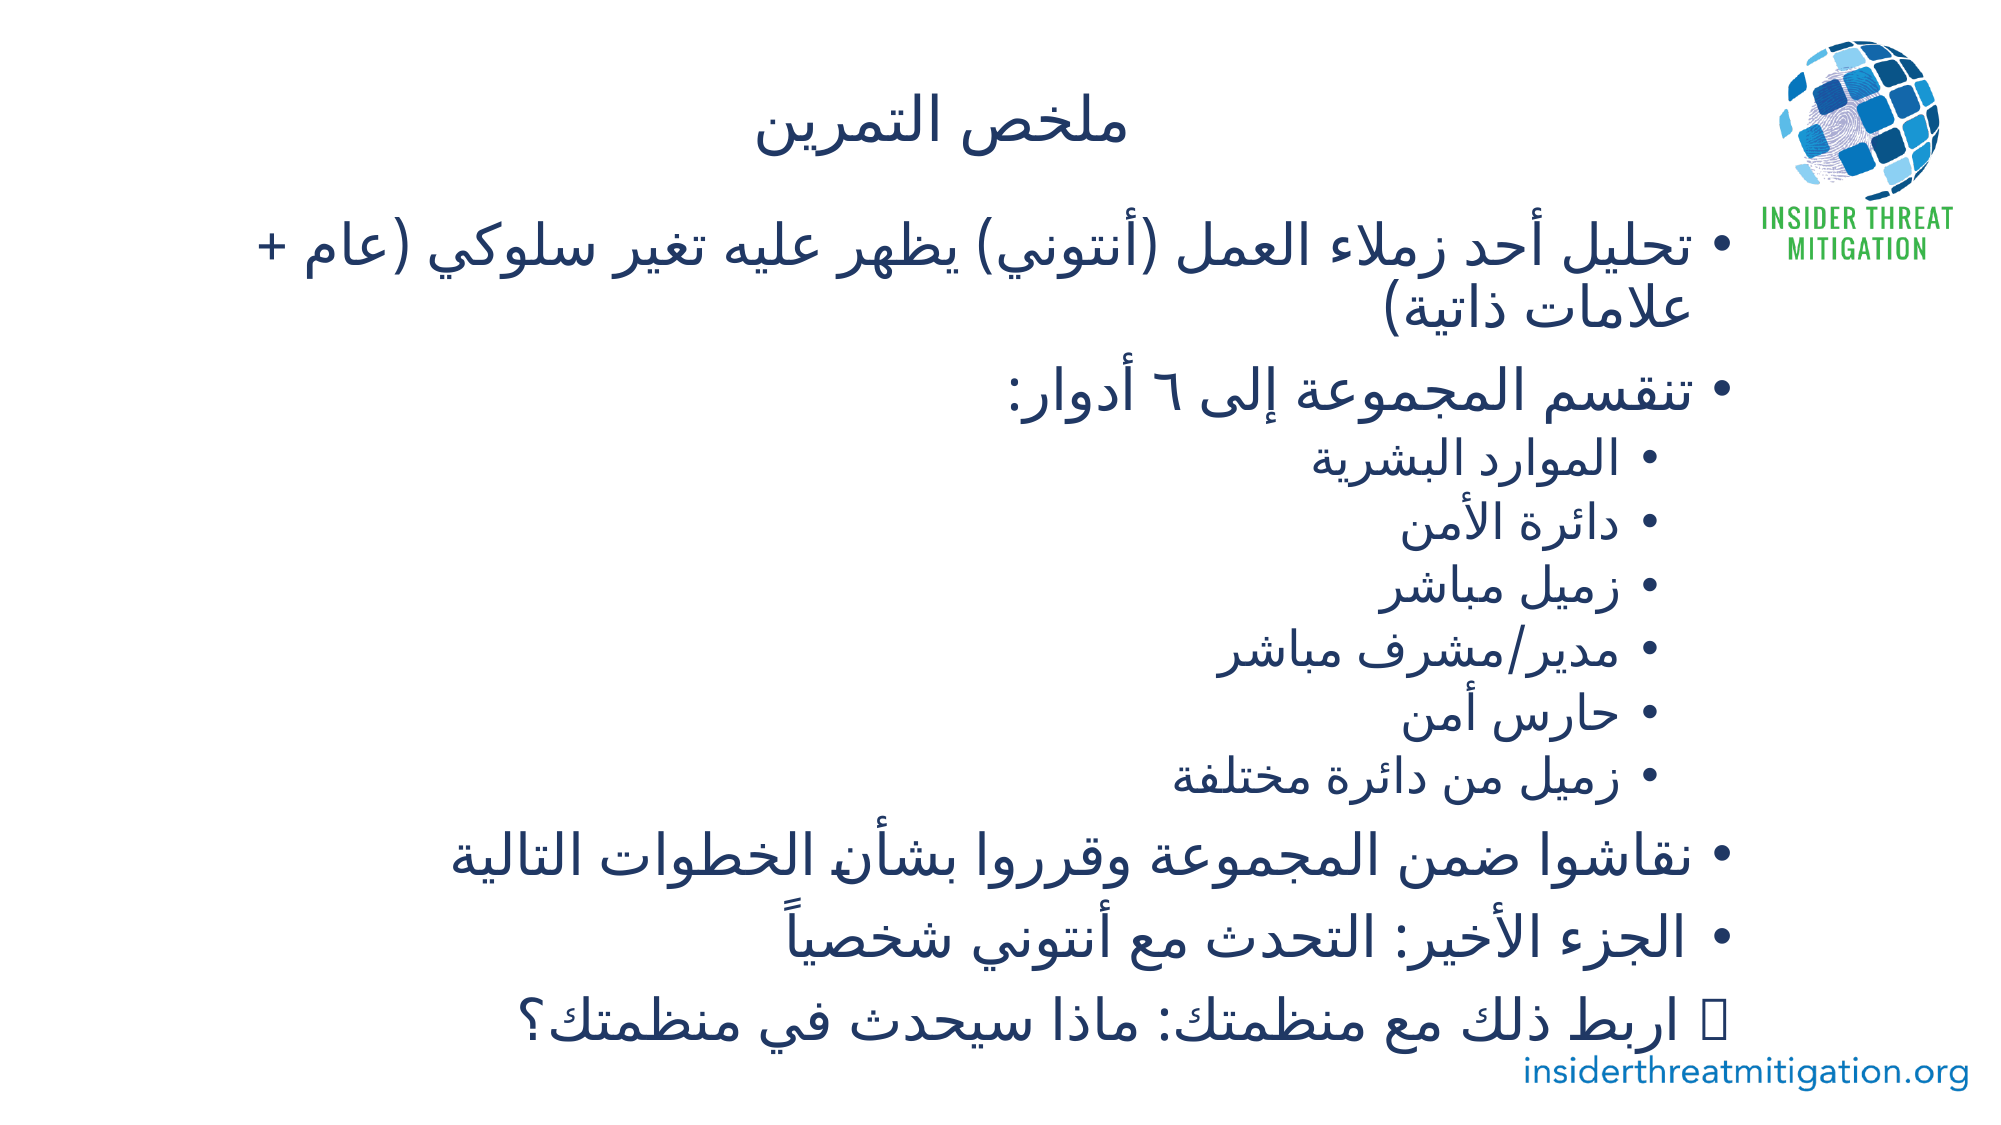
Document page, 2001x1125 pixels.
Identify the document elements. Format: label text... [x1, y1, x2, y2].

picture [1758, 20, 1968, 281]
picture [1478, 994, 2000, 1125]
list تحليل أحد زملاء العمل (أنتوني) يظهر عليه تغير سلوكي (عام + علامات ذاتية) تنقسم المجموعة إلى ٦ أدوار: الموارد البشرية دائرة الأمن زميل مباشر مدير/مشرف مباشر حارس أمن زميل من دائرة مختلفة نقاشوا ضمن المجموعة وقرروا بشأن الخطوات التالية الجزء الأخير: التحدث مع أنتوني شخصياً  اربط ذلك مع منظمتك: ماذا سيحدث في منظمتك؟ [137, 207, 1748, 1066]
title ملخص التمرين [137, 59, 1748, 183]
